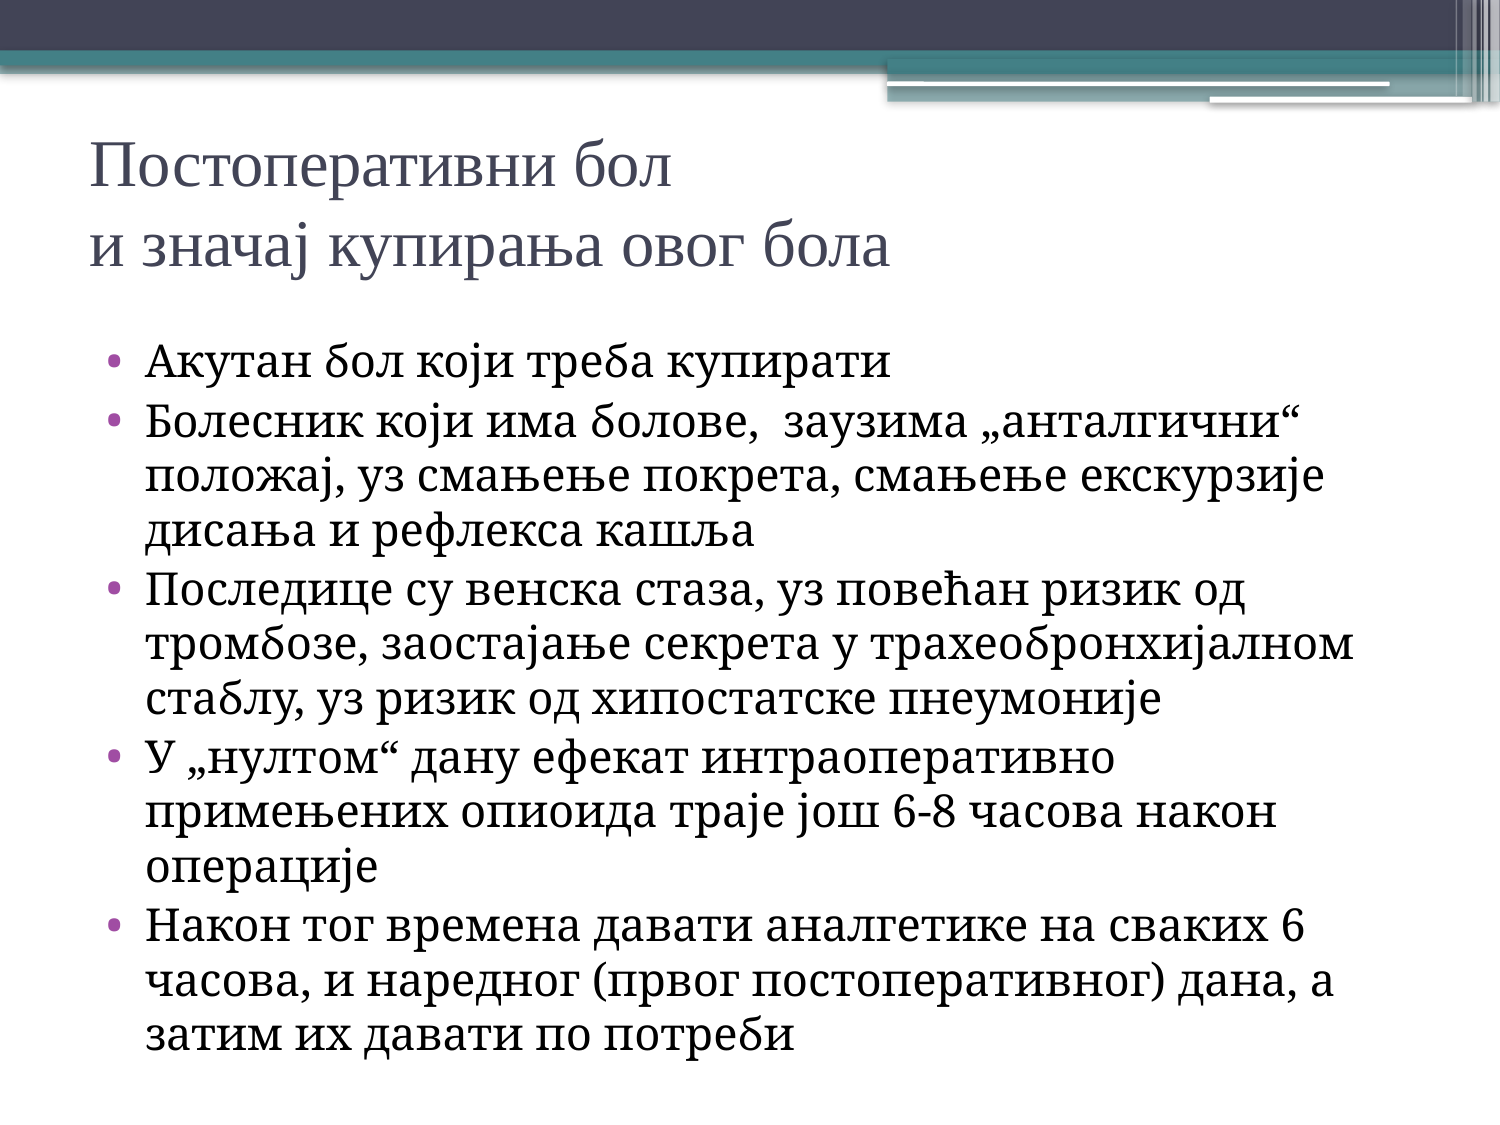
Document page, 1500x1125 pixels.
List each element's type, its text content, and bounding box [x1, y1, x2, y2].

list Акутан бол који треба купирати Болесник који има болове, заузима „анталгични“ положај, уз смањење покрета, смањење екскурзије дисања и рефлекса кашља Последице су венска стаза, уз повећан ризик од тромбозе, заостајање секрета у трахеобронхијалном стаблу, уз ризик од хипостатске пнеумоније У „нултом“ дану ефекат интраоперативно примењених опиоида траје још 6-8 часова након операције Након тог времена давати аналгетике на сваких 6 часова, и наредног (првог постоперативног) дана, а затим их давати по потреби [75, 324, 1425, 1068]
title Постоперативни бол и значај купирања овог бола [75, 112, 1425, 288]
